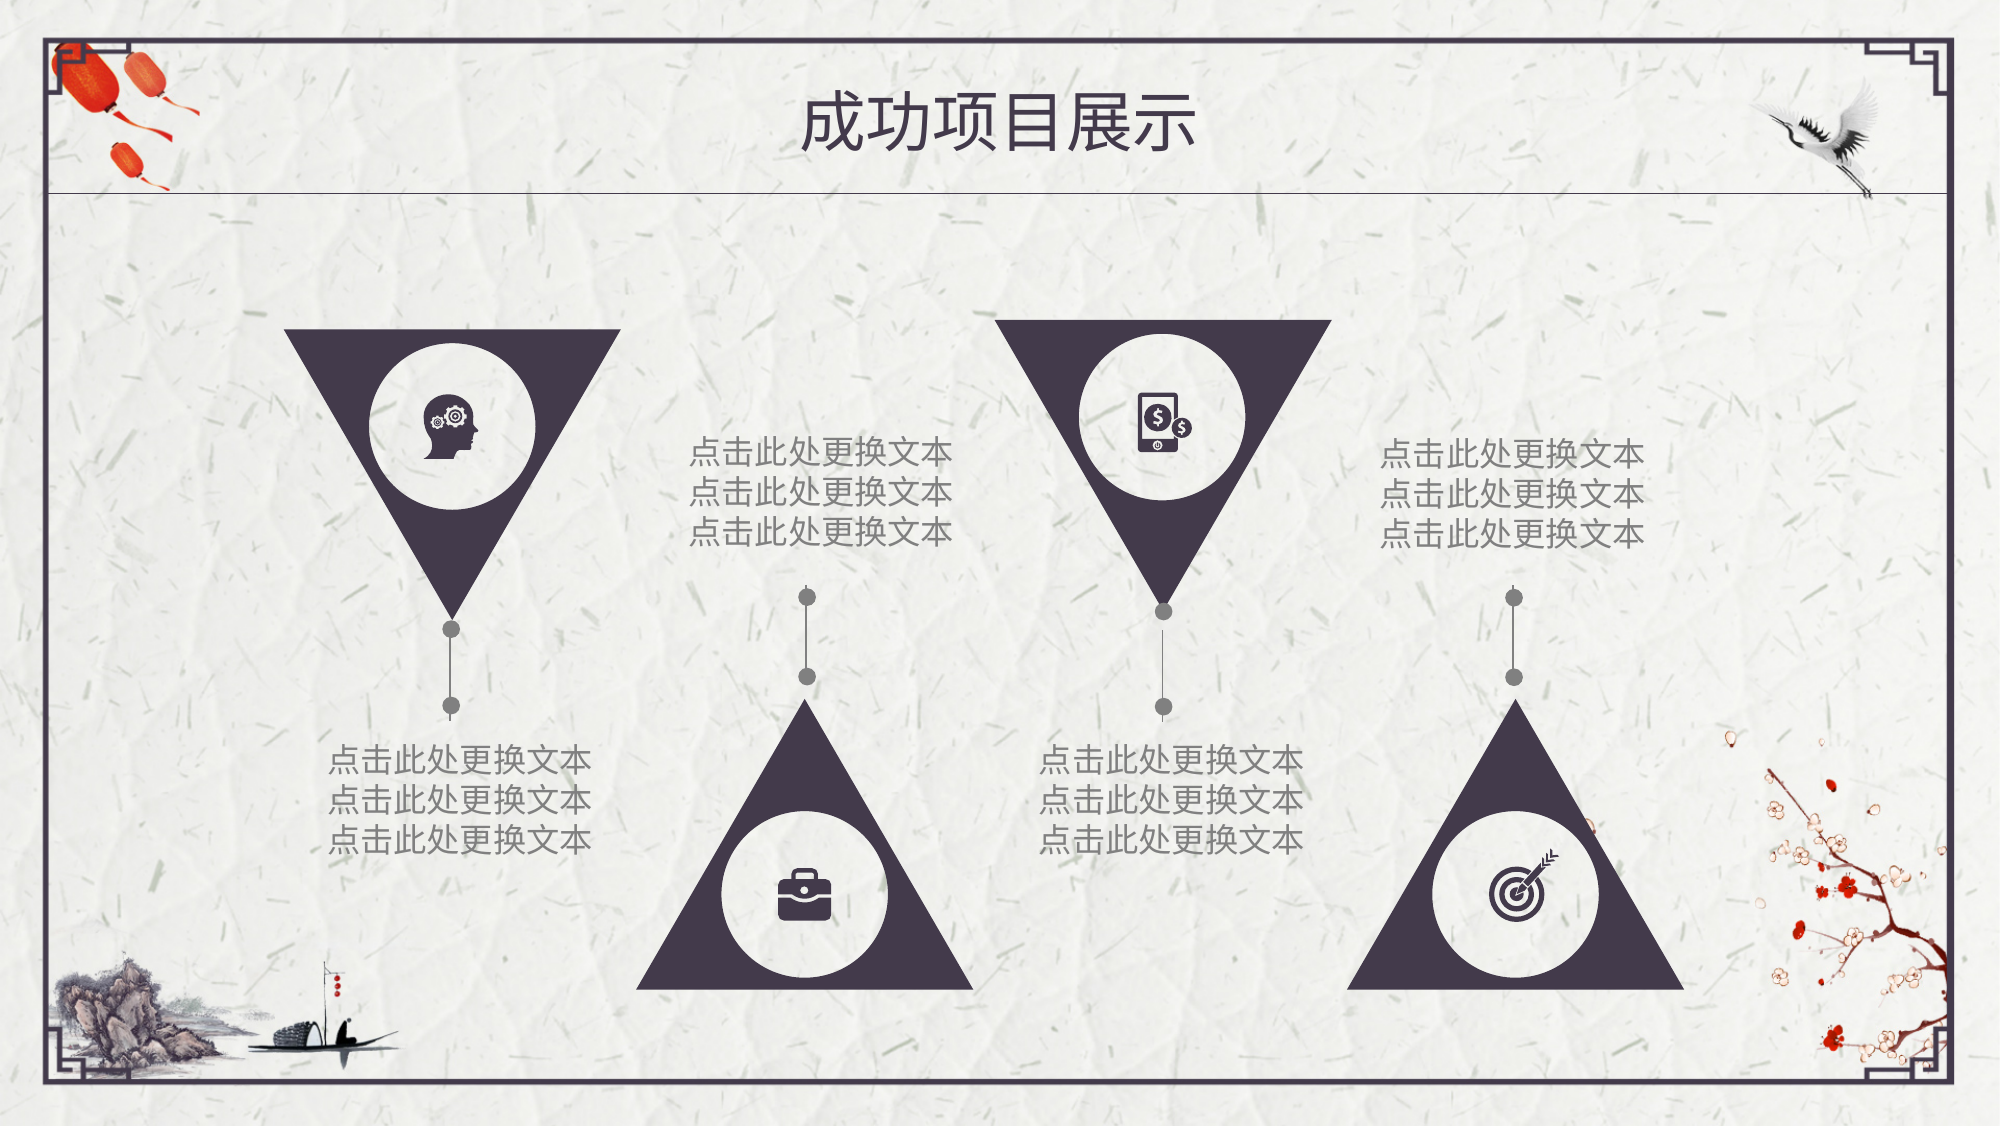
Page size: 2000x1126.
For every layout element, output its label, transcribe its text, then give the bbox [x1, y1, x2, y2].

text_box [992, 317, 1334, 603]
text_box [1345, 696, 1687, 992]
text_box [1488, 848, 1560, 923]
text_box 点击此处更换文本 点击此处更换文本 点击此处更换文本 [1024, 732, 1320, 867]
text_box [796, 666, 818, 688]
text_box [281, 327, 623, 619]
picture [0, 0, 2000, 1126]
text_box [1503, 667, 1525, 689]
text_box [796, 586, 805, 607]
text_box [1167, 696, 1175, 717]
text_box [440, 618, 463, 640]
text_box [1152, 600, 1175, 623]
text_box [454, 695, 463, 716]
text_box 点击此处更换文本 点击此处更换文本 点击此处更换文本 [312, 732, 608, 867]
text_box [440, 696, 445, 715]
text_box [1503, 587, 1512, 607]
text_box [1514, 586, 1525, 608]
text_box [423, 393, 482, 460]
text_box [777, 868, 832, 921]
text_box [634, 696, 976, 992]
text_box 点击此处更换文本 点击此处更换文本 点击此处更换文本 [673, 424, 970, 559]
text_box [807, 586, 818, 608]
text_box [1152, 697, 1158, 716]
text_box 点击此处更换文本 点击此处更换文本 点击此处更换文本 [1364, 425, 1661, 561]
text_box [47, 79, 1948, 194]
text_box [1137, 392, 1194, 453]
